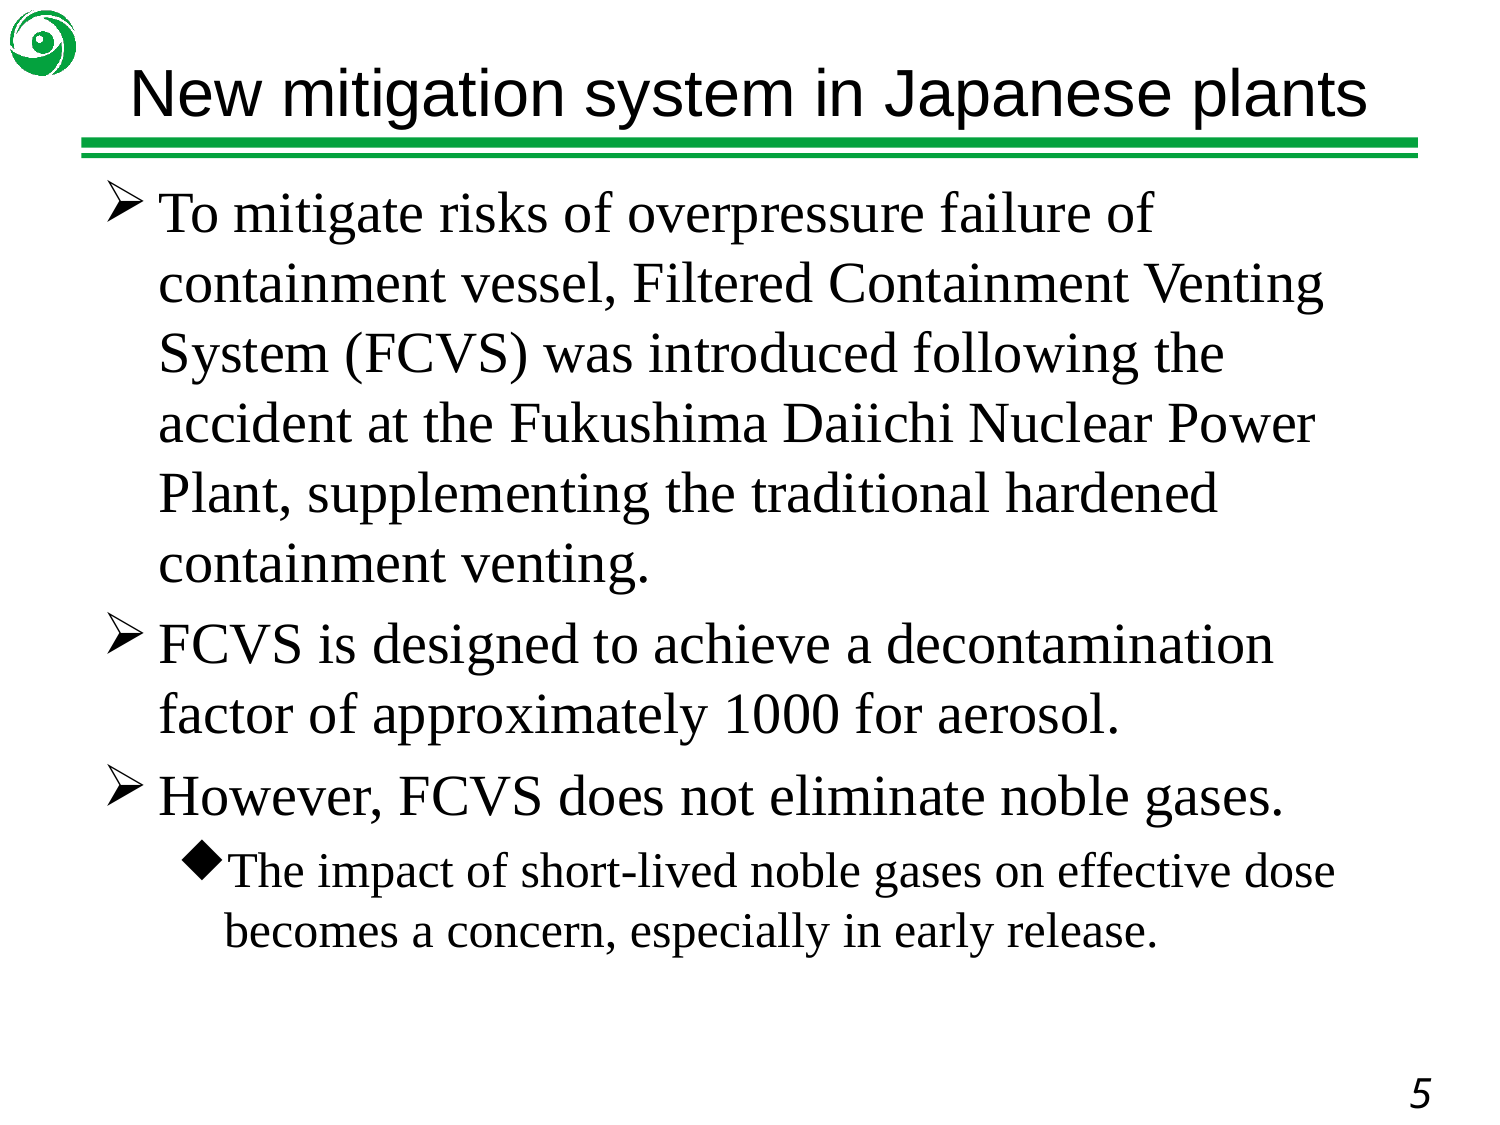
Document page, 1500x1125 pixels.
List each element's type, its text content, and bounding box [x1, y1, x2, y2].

title New mitigation system in Japanese plants [87, 42, 1413, 138]
picture [0, 0, 88, 88]
list To mitigate risks of overpressure failure of containment vessel, Filtered Containment Venting System (FCVS) was introduced following the accident at the Fukushima Daiichi Nuclear Power Plant, supplementing the traditional hardened containment venting. FCVS is designed to achieve a decontamination factor of approximately 1000 for aerosol. However, FCVS does not eliminate noble gases. The impact of short-lived noble gases on effective dose becomes a concern, especially in early release. [87, 166, 1413, 1050]
